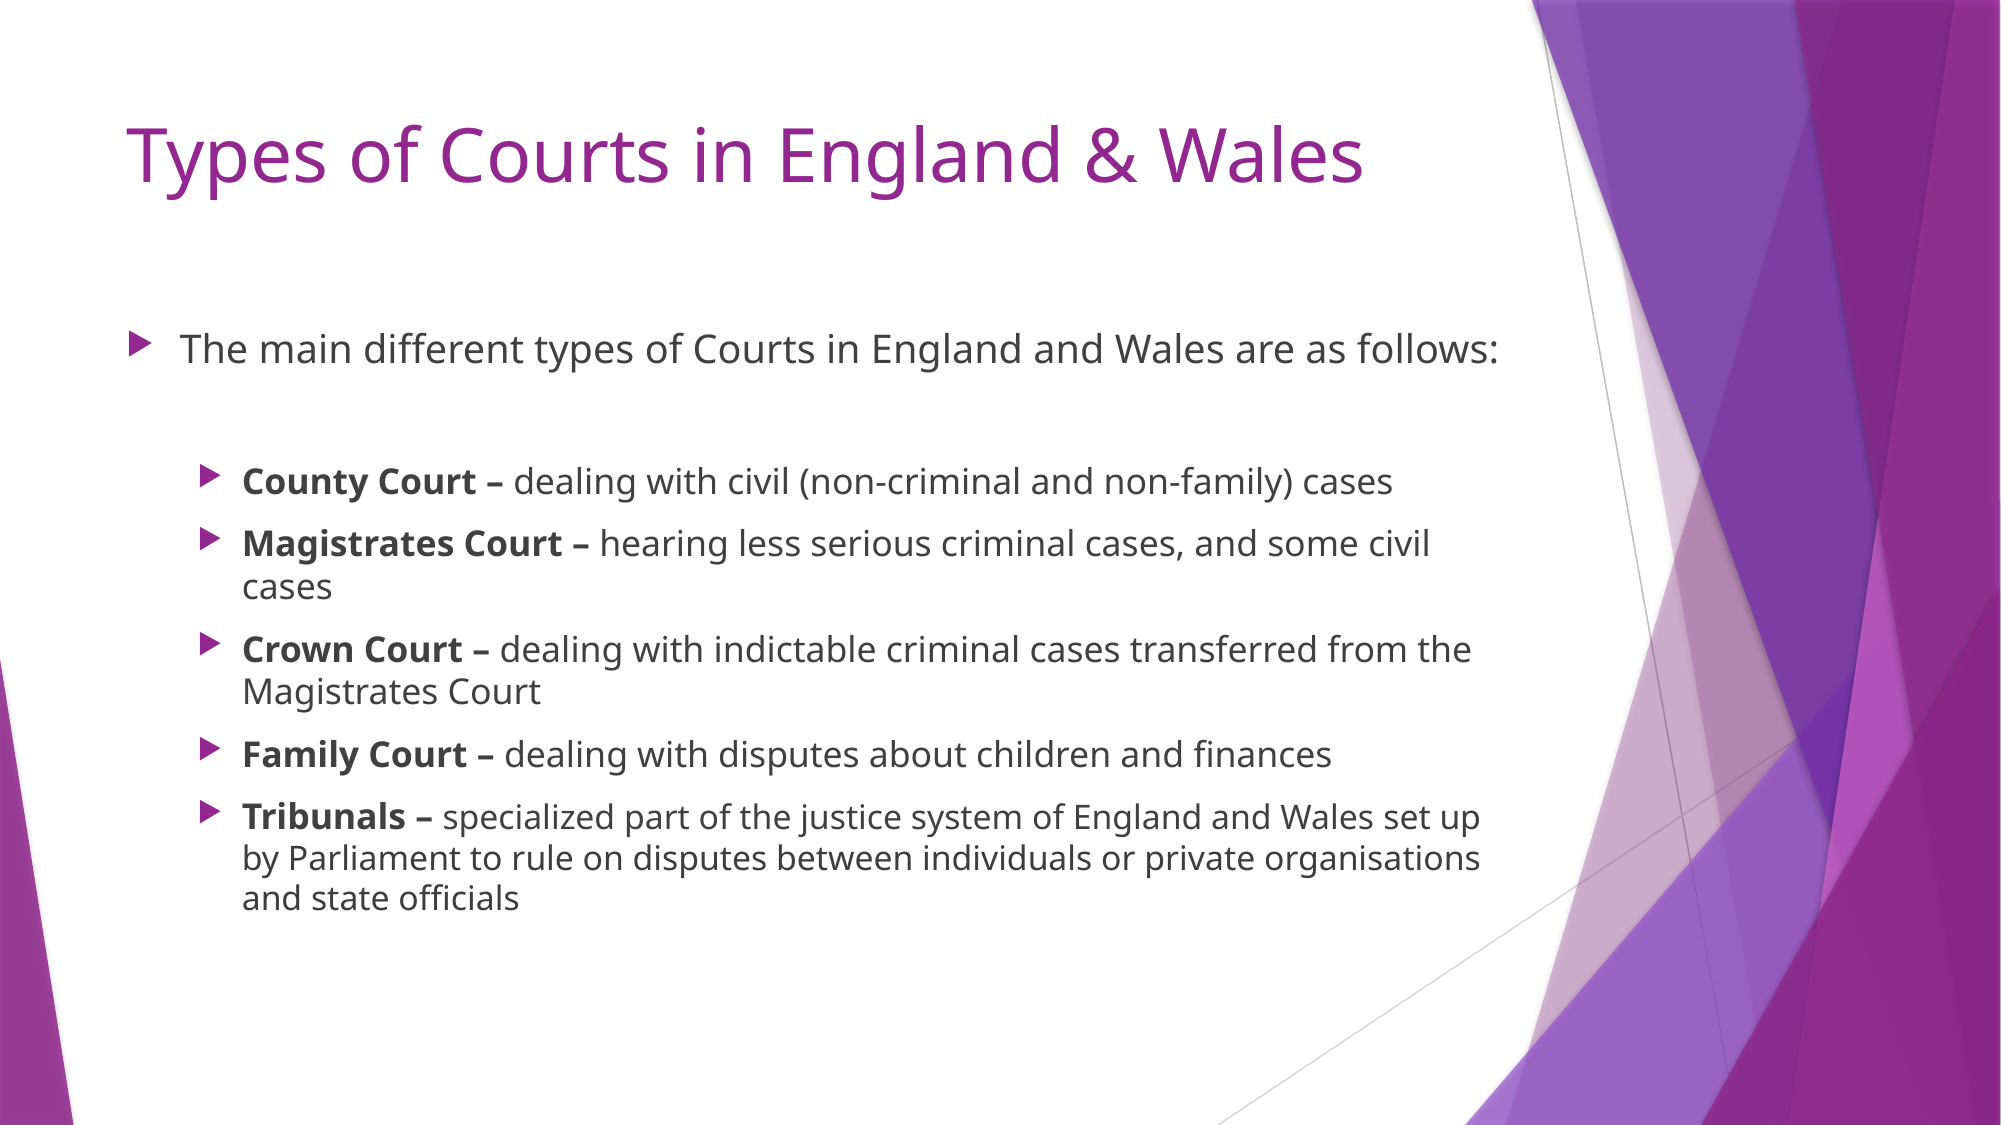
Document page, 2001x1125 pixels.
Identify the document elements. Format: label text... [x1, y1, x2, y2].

title Types of Courts in England & Wales [111, 99, 1522, 316]
list The main different types of Courts in England and Wales are as follows: County Court – dealing with civil (non-criminal and non-family) cases Magistrates Court – hearing less serious criminal cases, and some civil cases Crown Court – dealing with indictable criminal cases transferred from the Magistrates Court Family Court – dealing with disputes about children and finances Tribunals – specialized part of the justice system of England and Wales set up by Parliament to rule on disputes between individuals or private organisations and state officials [111, 316, 1522, 954]
